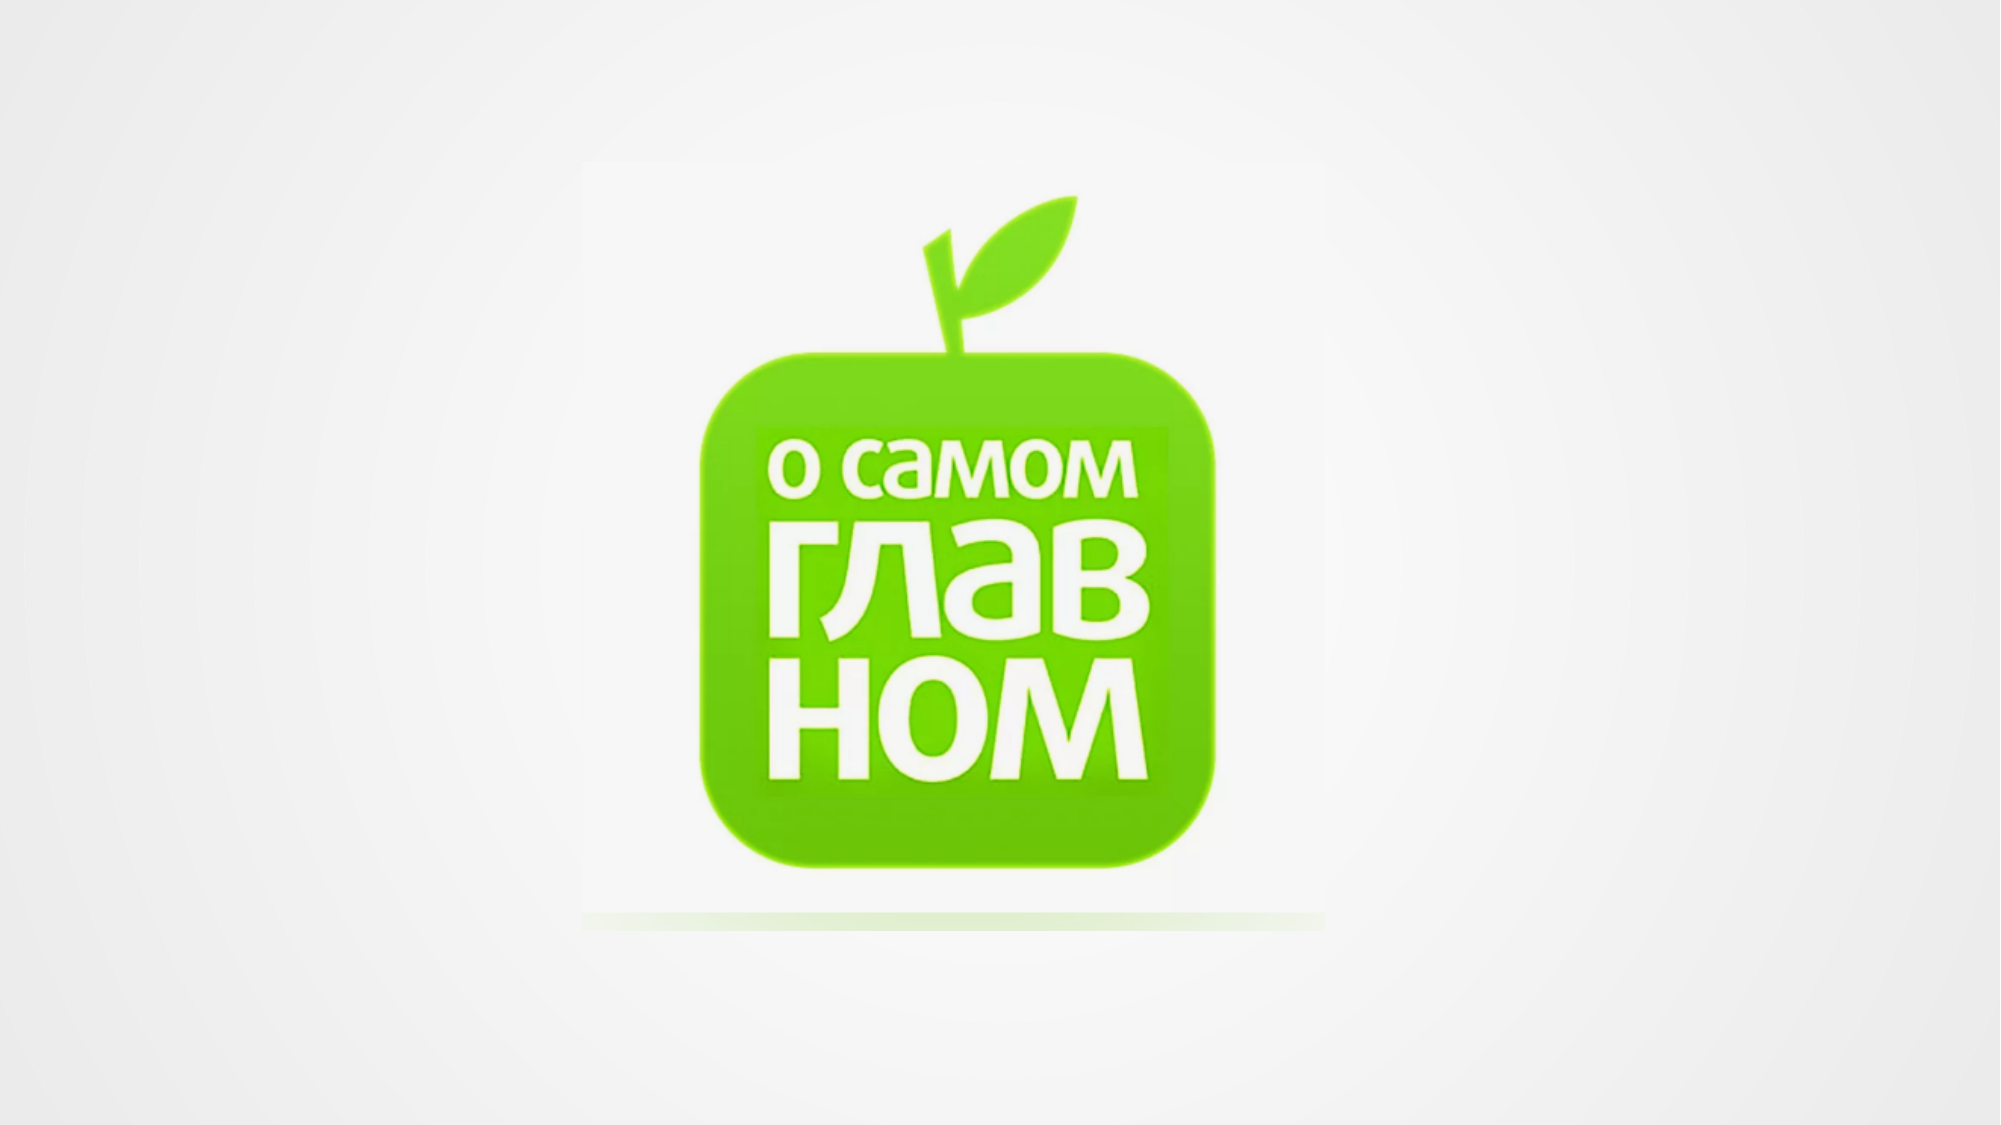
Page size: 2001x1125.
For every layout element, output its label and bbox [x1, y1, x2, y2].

picture [582, 162, 1325, 931]
